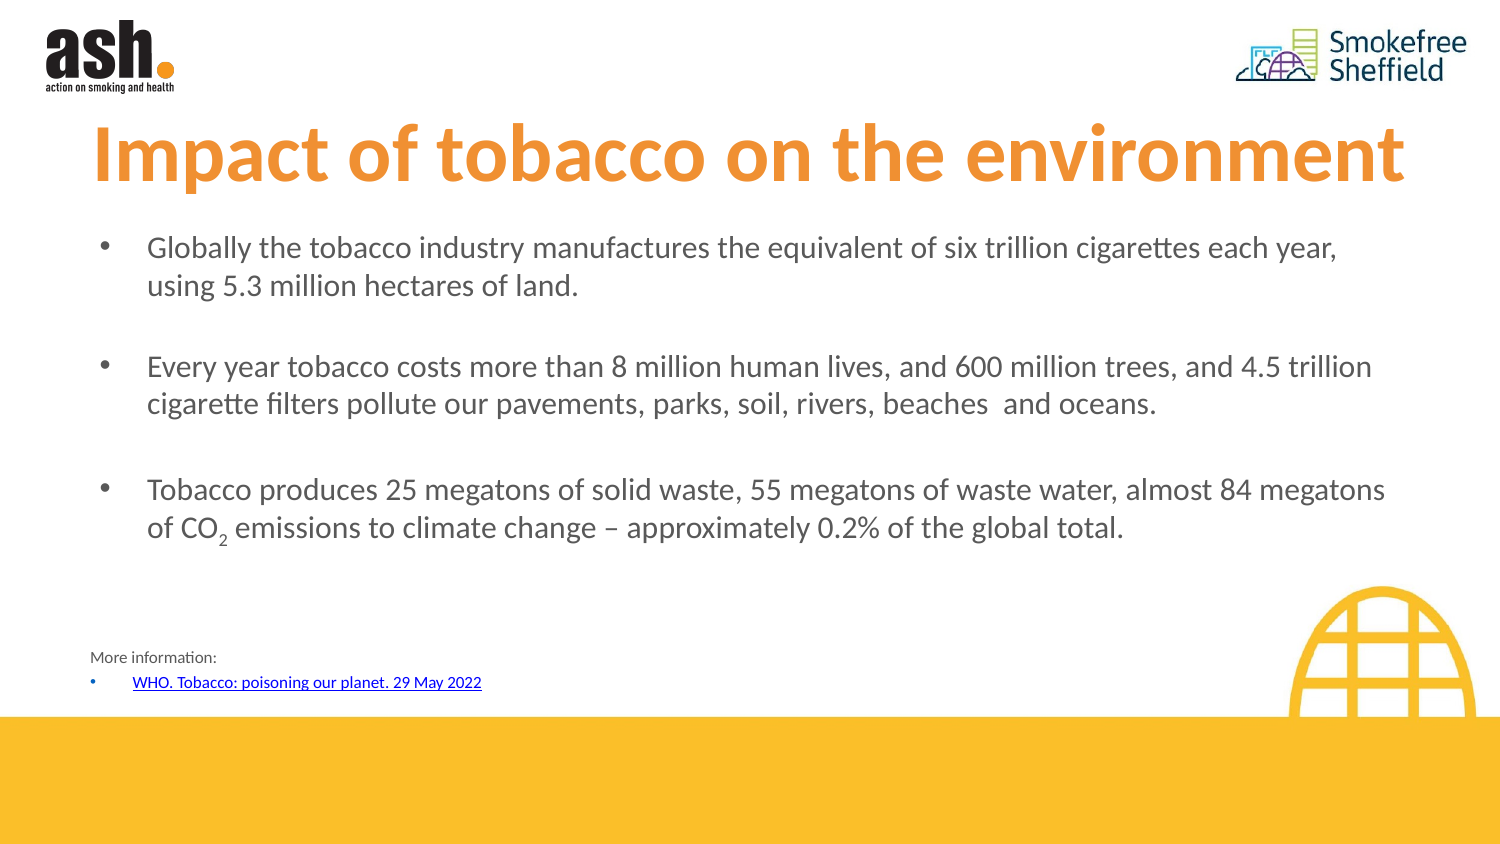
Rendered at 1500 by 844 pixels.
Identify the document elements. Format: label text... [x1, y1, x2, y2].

title Impact of tobacco on the environment [75, 78, 1425, 219]
list Globally the tobacco industry manufactures the equivalent of six trillion cigarettes each year, using 5.3 million hectares of land. Every year tobacco costs more than 8 million human lives, and 600 million trees, and 4.5 trillion cigarette filters pollute our pavements, parks, soil, rivers, beaches and oceans. Tobacco produces 25 megatons of solid waste, 55 megatons of waste water, almost 84 megatons of CO2 emissions to climate change – approximately 0.2% of the global total. More information: WHO. Tobacco: poisoning our planet. 29 May 2022 [75, 219, 1425, 709]
picture [0, 0, 1500, 844]
